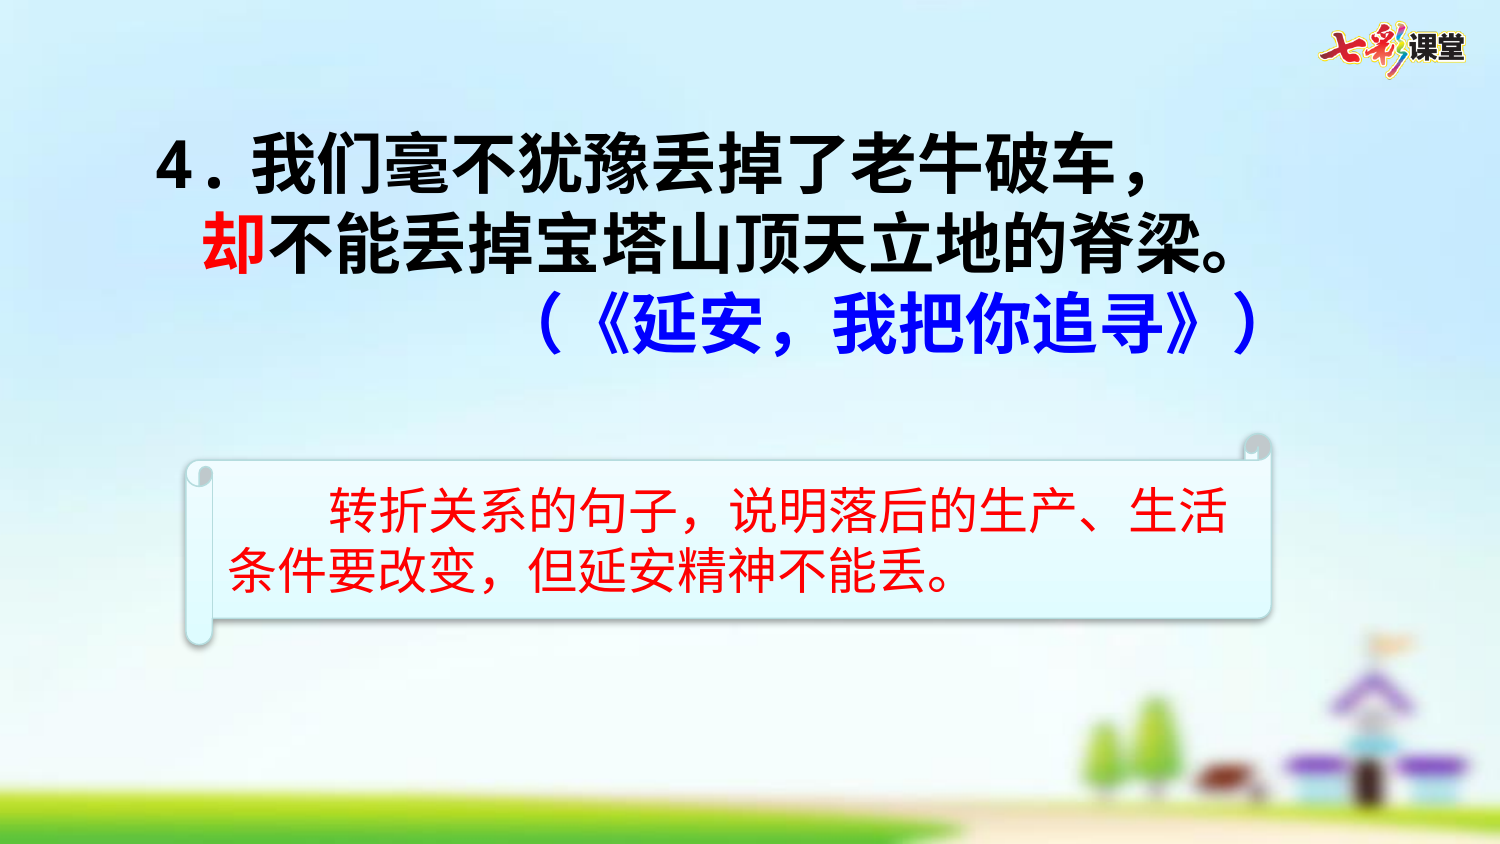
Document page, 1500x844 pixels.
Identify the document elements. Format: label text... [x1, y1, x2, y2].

picture [0, 0, 1500, 844]
text_box 转折关系的句子，说明落后的生产、生活条件要改变，但延安精神不能丢。 [185, 432, 1273, 646]
text_box 4.我们毫不犹豫丢掉了老牛破车， 却不能丢掉宝塔山顶天立地的脊梁。 （《延安，我把你追寻》） [139, 114, 1329, 370]
